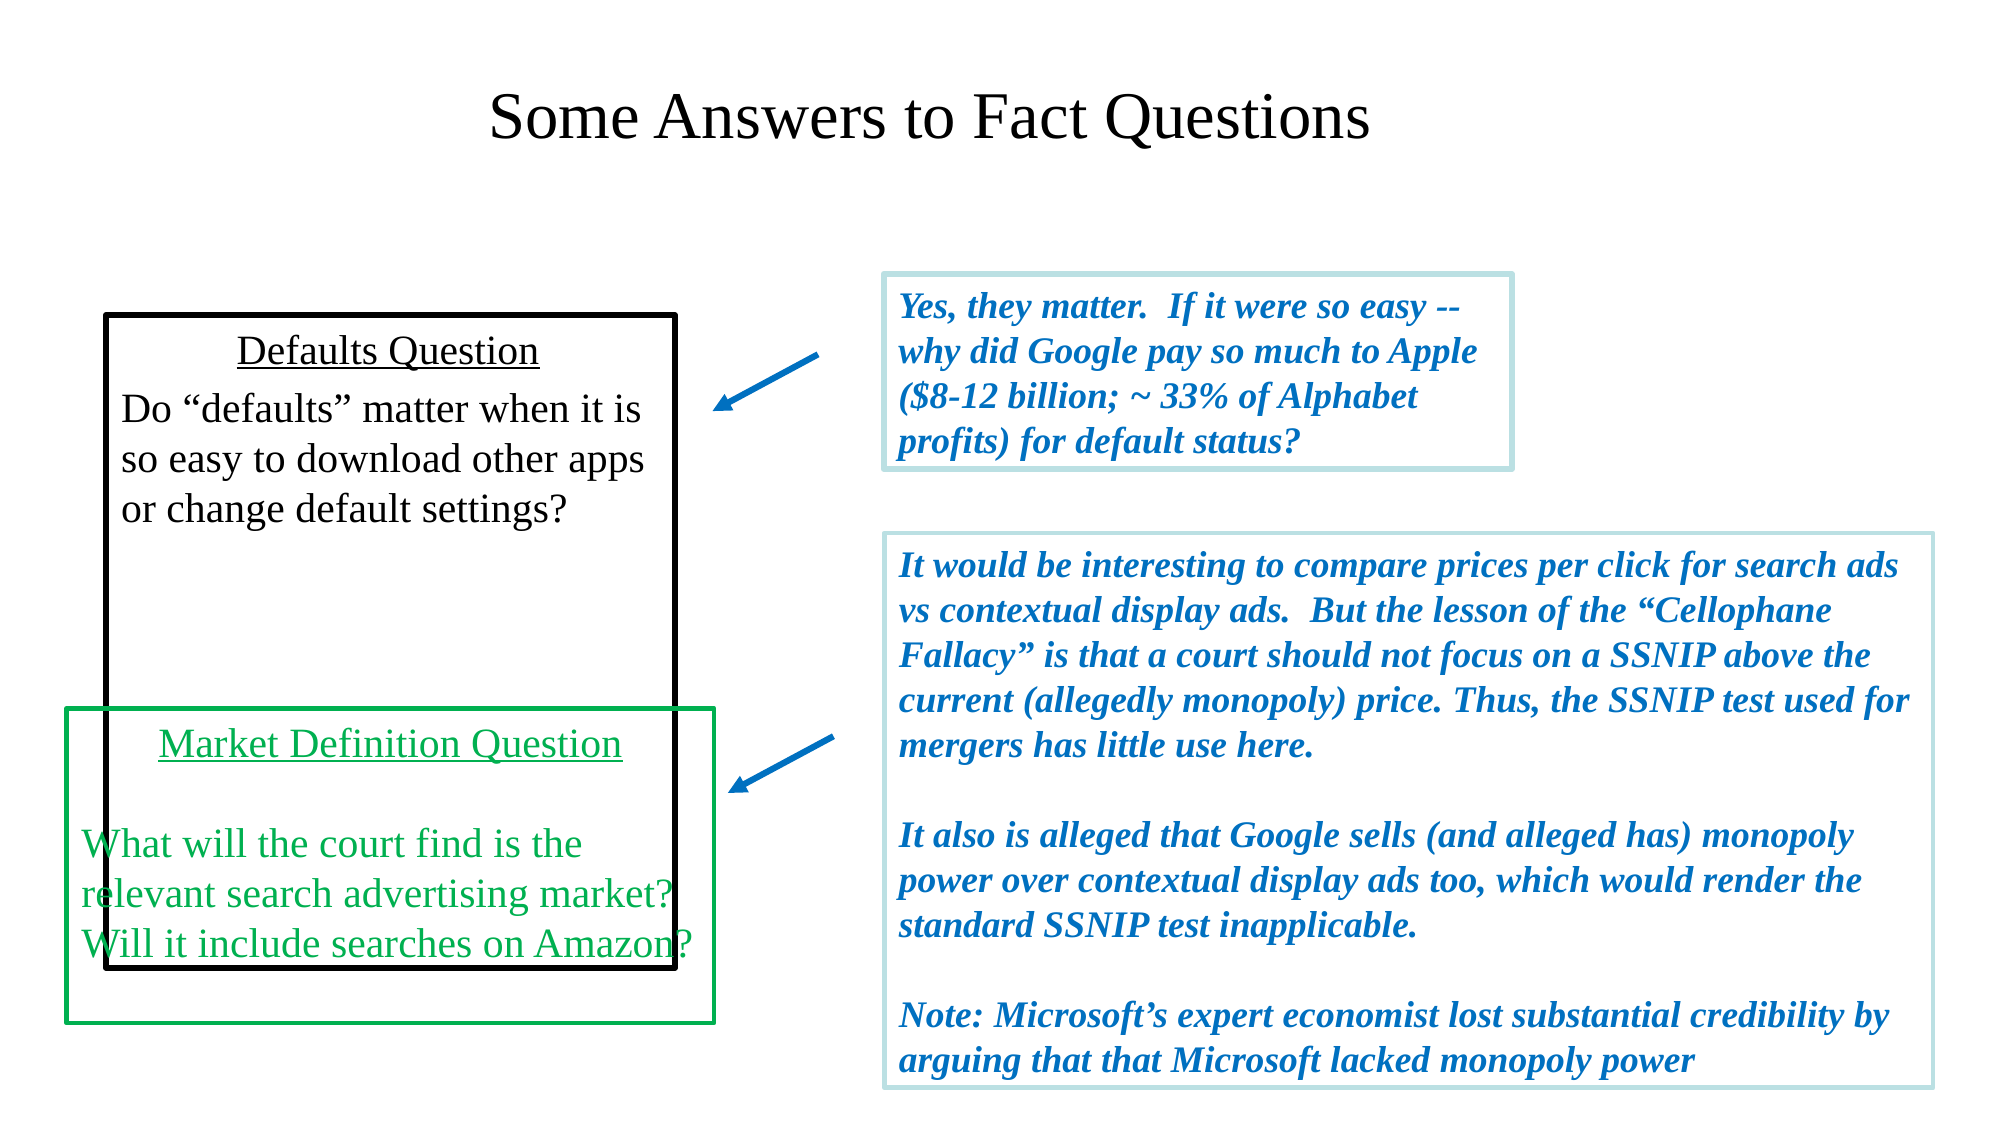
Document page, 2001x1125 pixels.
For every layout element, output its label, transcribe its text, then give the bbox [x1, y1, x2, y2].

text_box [727, 735, 834, 794]
text_box Market Definition Question What will the court find is the relevant search advertising market? Will it include searches on Amazon? [66, 708, 714, 1024]
list Defaults Question Do “defaults” matter when it is so easy to download other apps or change default settings? [106, 315, 675, 708]
text_box It would be interesting to compare prices per click for search ads vs contextual display ads. But the lesson of the “Cellophane Fallacy” is that a court should not focus on a SSNIP above the current (allegedly monopoly) price. Thus, the SSNIP test used for mergers has little use here. It also is alleged that Google sells (and alleged has) monopoly power over contextual display ads too, which would render the standard SSNIP test inapplicable. Note: Microsoft’s expert economist lost substantial credibility by arguing that that Microsoft lacked monopoly power [884, 533, 1934, 1088]
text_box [712, 354, 819, 412]
title Some Answers to Fact Questions [68, 2, 1794, 221]
text_box Yes, they matter. If it were so easy -- why did Google pay so much to Apple ($8-12 billion; ~ 33% of Alphabet profits) for default status? [883, 274, 1512, 469]
